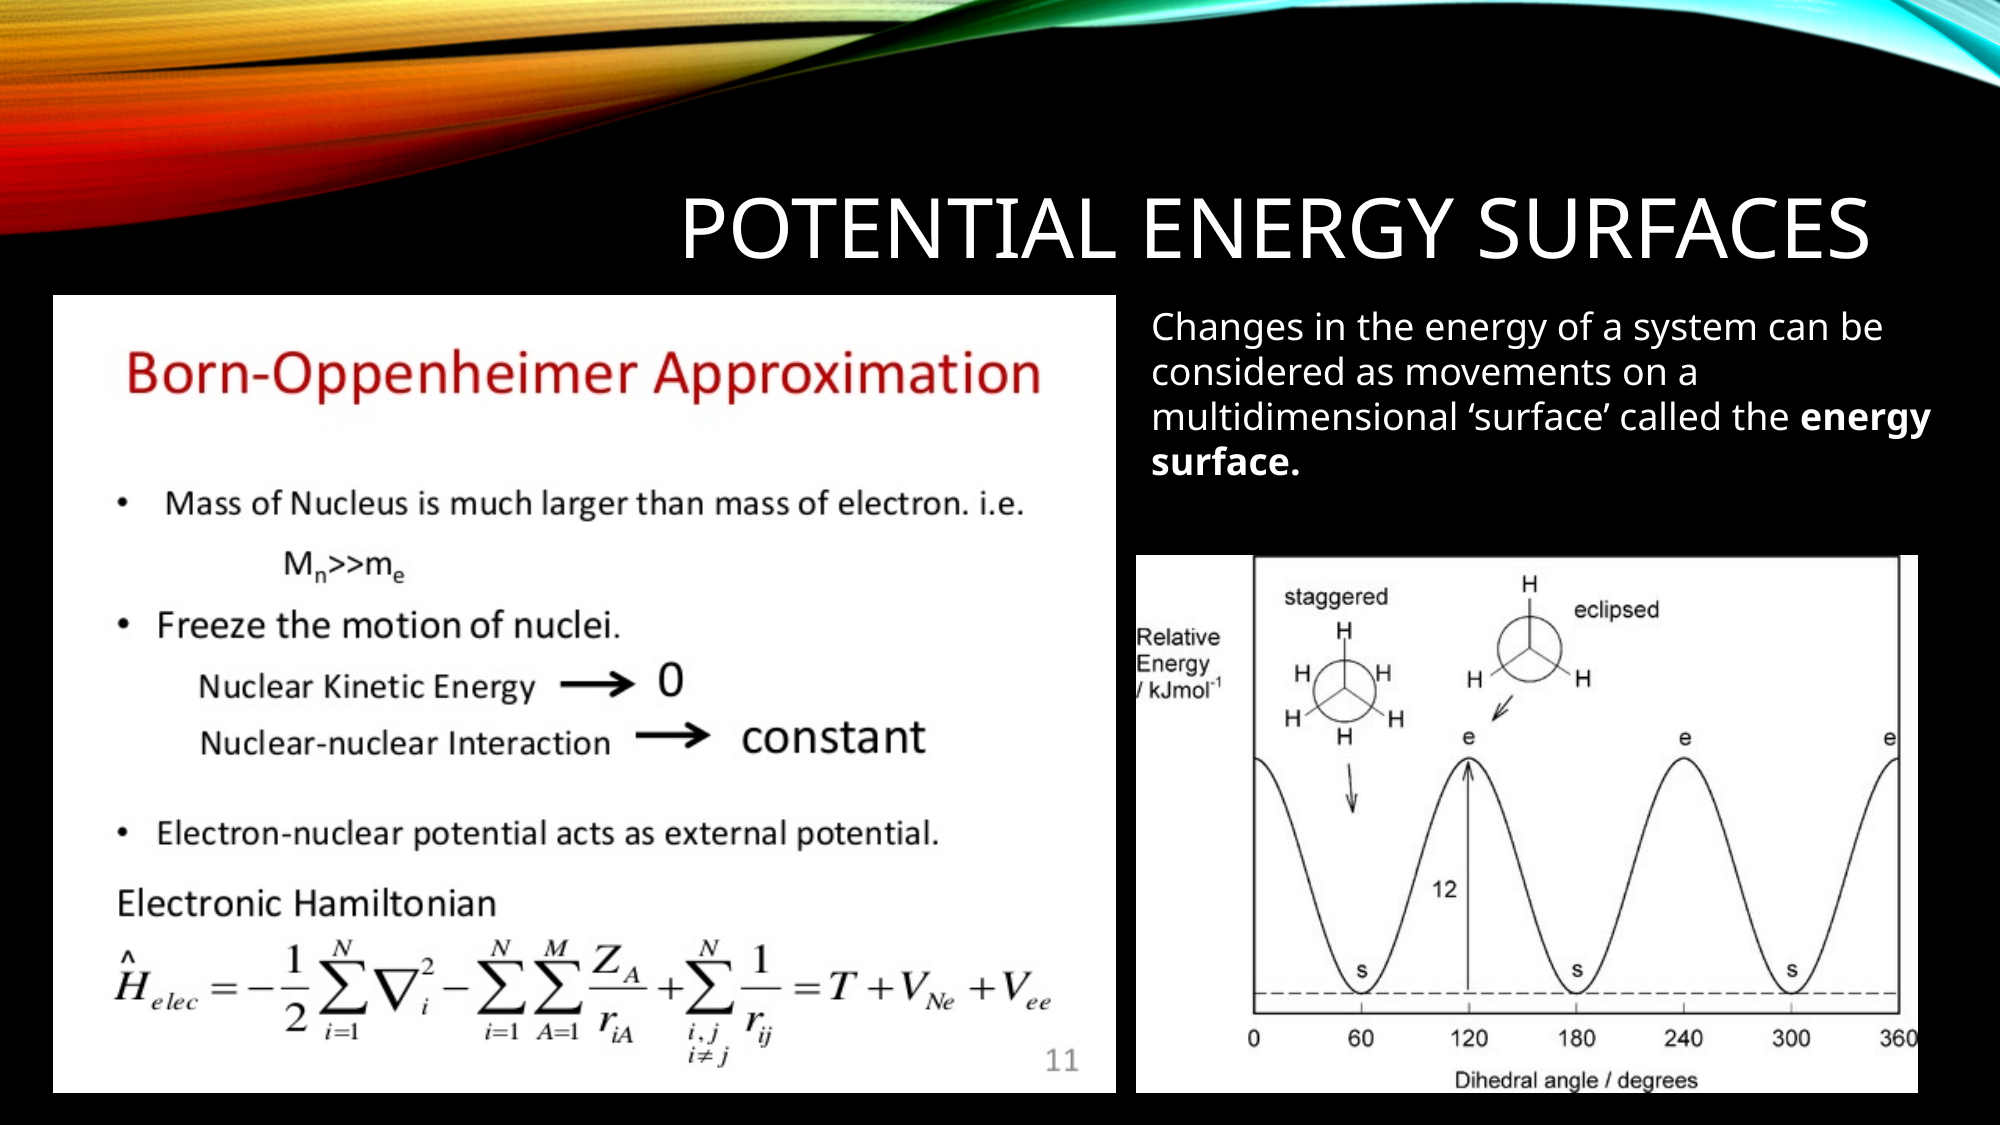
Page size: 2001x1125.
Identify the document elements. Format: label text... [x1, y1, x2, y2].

picture [1136, 555, 1918, 1094]
text_box Changes in the energy of a system can be considered as movements on a multidimensional ‘surface’ called the energy surface. [1136, 295, 1974, 491]
title Potential Energy surfaces [474, 125, 1888, 338]
picture [0, 0, 2000, 237]
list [53, 295, 1116, 1094]
